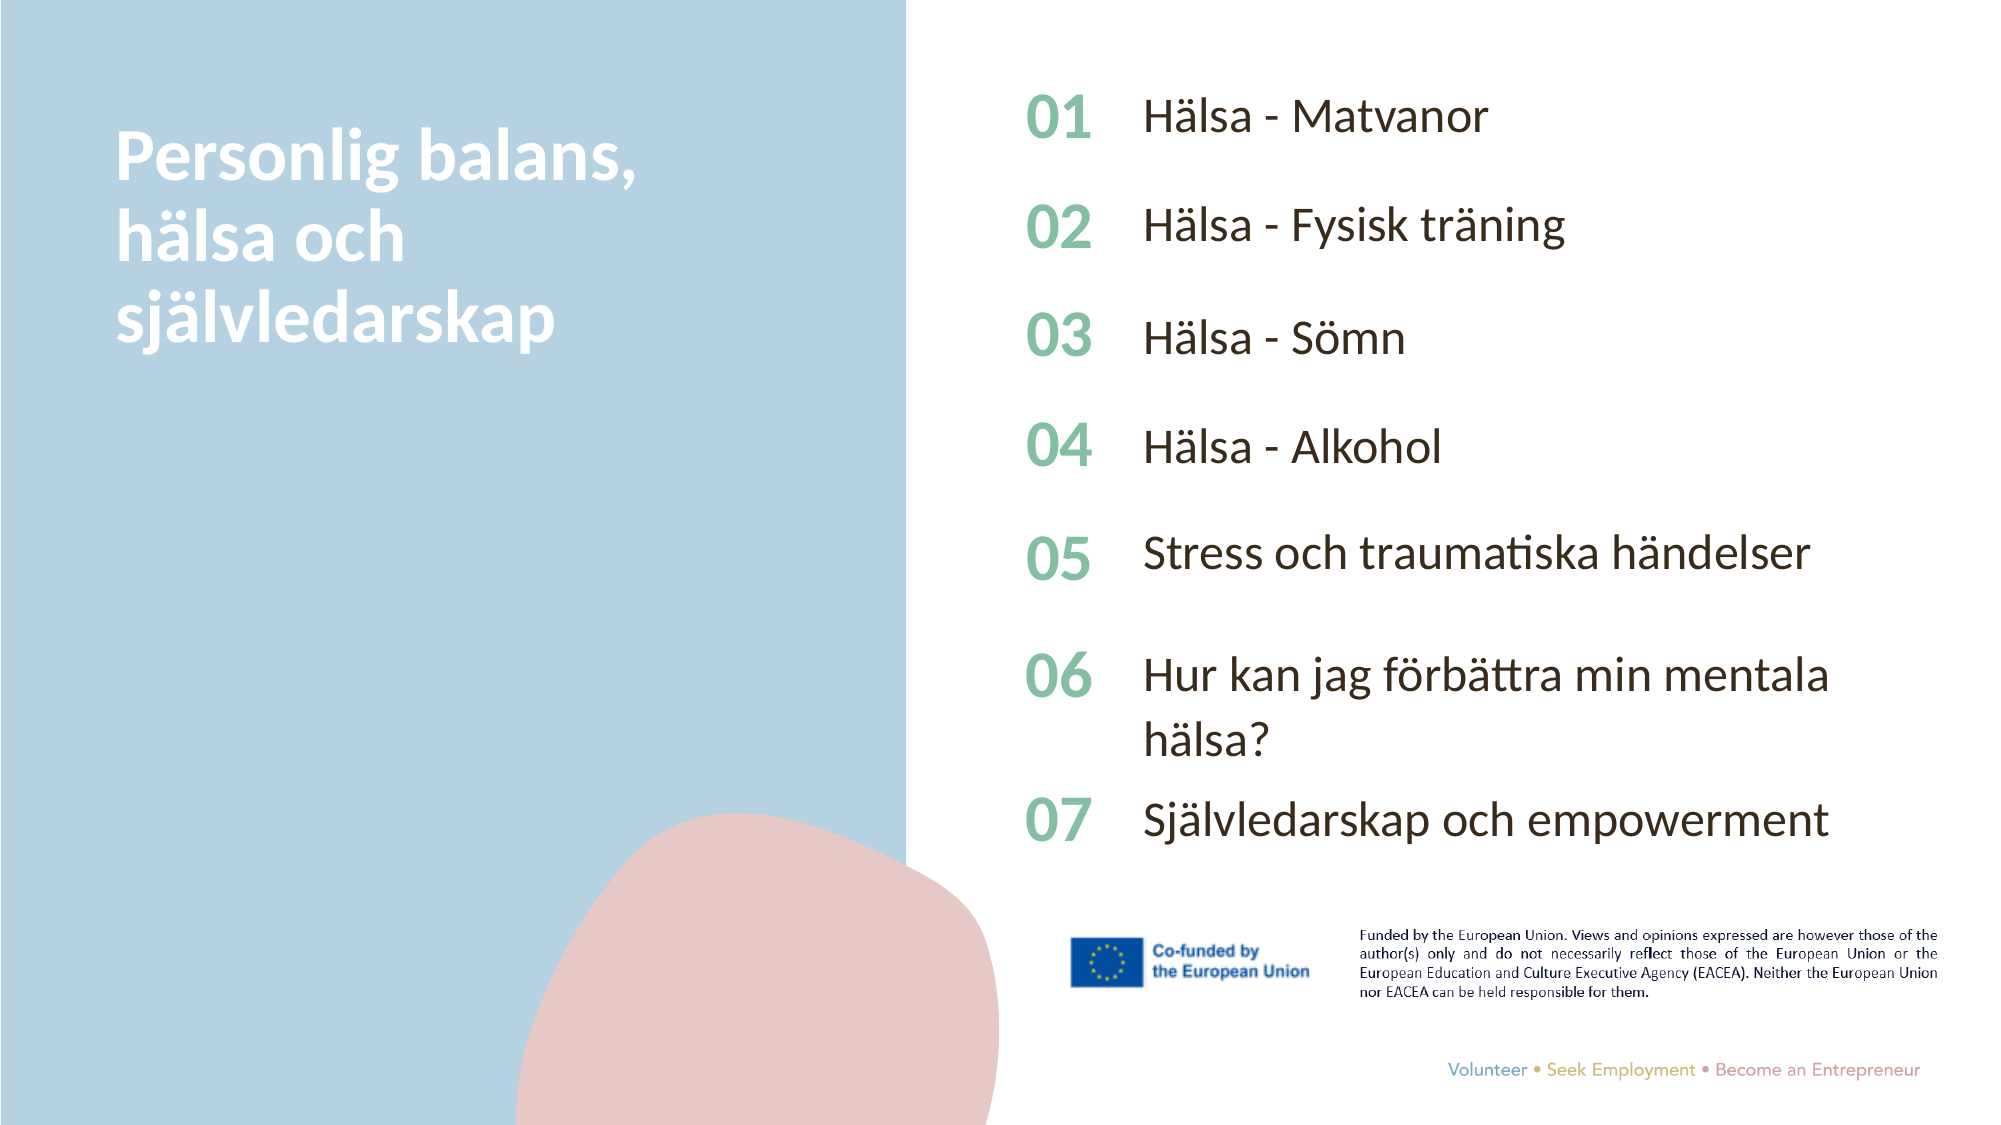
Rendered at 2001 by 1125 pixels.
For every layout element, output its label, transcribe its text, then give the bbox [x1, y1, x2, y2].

list Personlig balans, hälsa och självledarskap [100, 108, 819, 208]
list Hälsa - Fysisk träning [1128, 134, 1917, 254]
text_box 06 [1011, 599, 1127, 727]
list 03 [1011, 256, 1127, 357]
picture [1068, 935, 1328, 991]
text_box 07 [1011, 727, 1127, 912]
list 05 [1011, 467, 1127, 599]
text_box Självledarskap och empowerment [1128, 706, 1917, 923]
picture [1418, 1046, 1971, 1103]
text_box Hur kan jag förbättra min mentala hälsa? [1128, 594, 1978, 810]
list 02 [1011, 160, 1127, 256]
list 01 [1011, 60, 1127, 160]
list Hälsa - Sömn [1128, 254, 1917, 357]
list Hälsa - Alkohol [1128, 357, 1917, 453]
list Stress och traumatiska händelser [1128, 453, 1917, 654]
picture [1345, 911, 1953, 1019]
list Hälsa - Matvanor [1128, 60, 1917, 134]
list 04 [1011, 357, 1127, 467]
